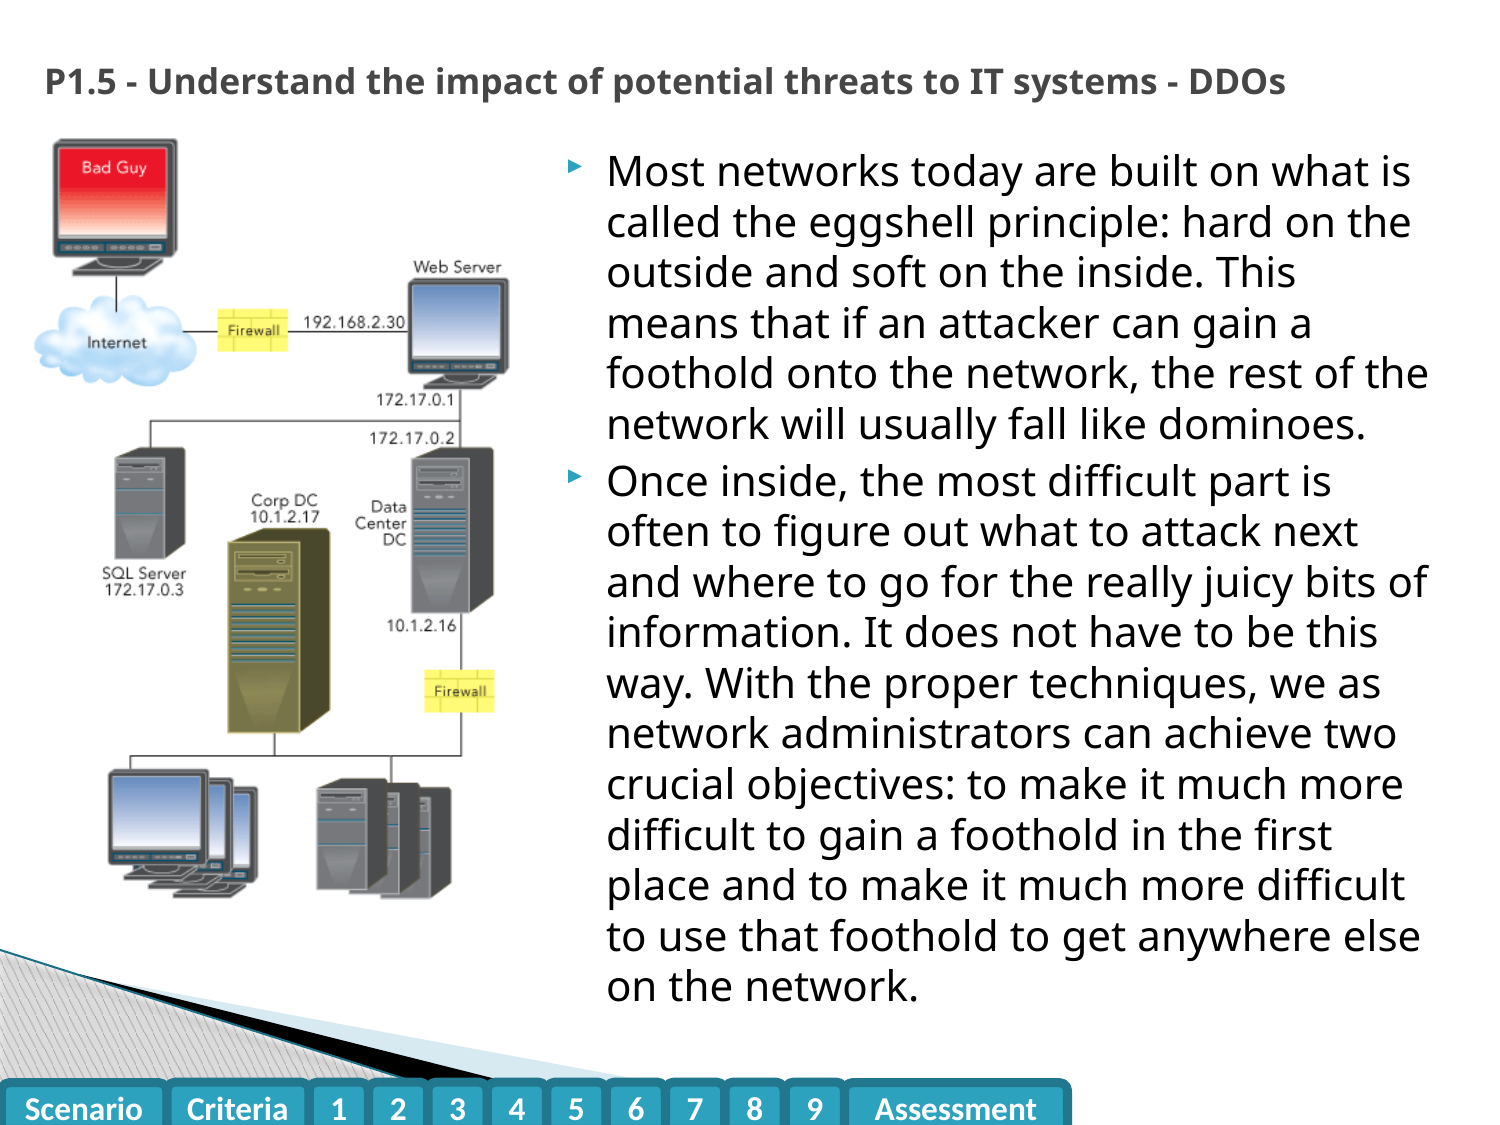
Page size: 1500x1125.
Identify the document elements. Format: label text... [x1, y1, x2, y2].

list Most networks today are built on what is called the eggshell principle: hard on the outside and soft on the inside. This means that if an attacker can gain a foothold onto the network, the rest of the network will usually fall like dominoes. Once inside, the most difficult part is often to figure out what to attack next and where to go for the really juicy bits of information. It does not have to be this way. With the proper techniques, we as network administrators can achieve two crucial objectives: to make it much more difficult to gain a foothold in the first place and to make it much more difficult to use that foothold to get anywhere else on the network. [550, 137, 1454, 1047]
picture [29, 136, 511, 901]
title P1.5 - Understand the impact of potential threats to IT systems - DDOs [29, 35, 1471, 126]
